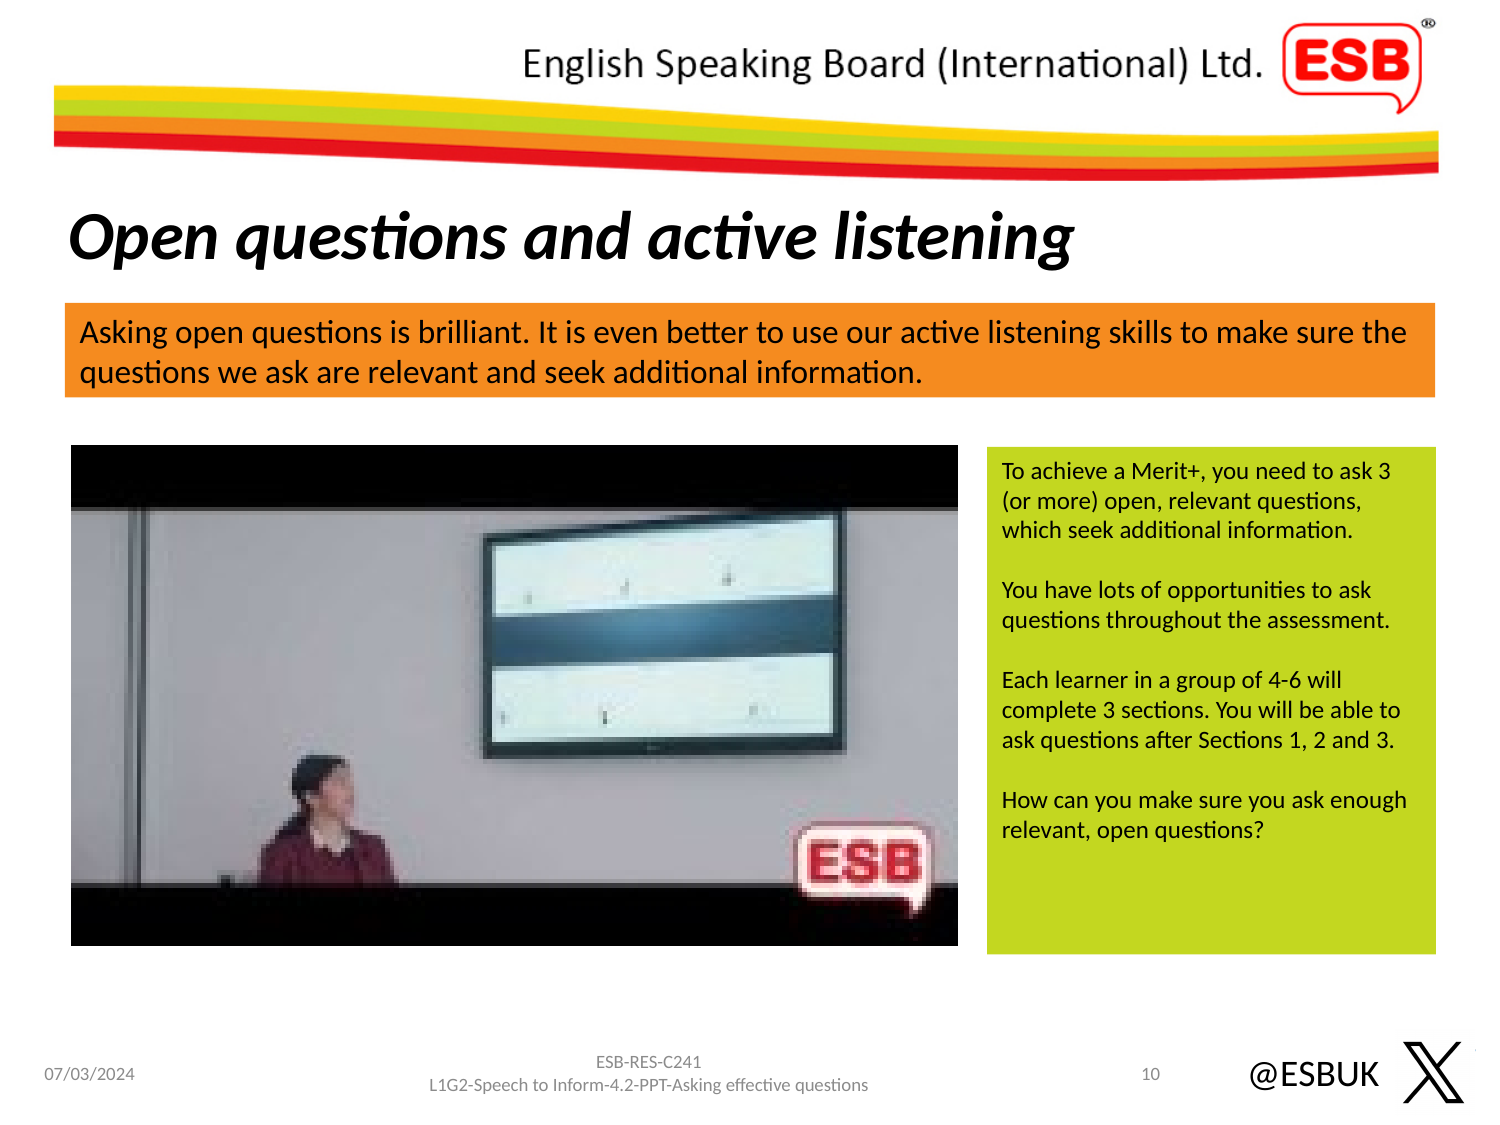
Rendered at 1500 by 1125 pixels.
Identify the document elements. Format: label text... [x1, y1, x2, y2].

text_box Asking open questions is brilliant. It is even better to use our active listening skills to make sure the questions we ask are relevant and seek additional information. [64, 302, 1436, 398]
picture [1395, 1029, 1476, 1116]
slide_number 10 [930, 1042, 1176, 1103]
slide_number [29, 1042, 367, 1103]
picture [0, 0, 1500, 189]
footer ESB-RES-C241 L1G2-Speech to Inform-4.2-PPT-Asking effective questions [395, 1042, 902, 1103]
text_box To achieve a Merit+, you need to ask 3 (or more) open, relevant questions, which seek additional information. You have lots of opportunities to ask questions throughout the assessment. Each learner in a group of 4-6 will complete 3 sections. You will be able to ask questions after Sections 1, 2 and 3. How can you make sure you ask enough relevant, open questions? [986, 446, 1437, 955]
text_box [70, 444, 959, 947]
title Open questions and active listening [53, 172, 1347, 303]
